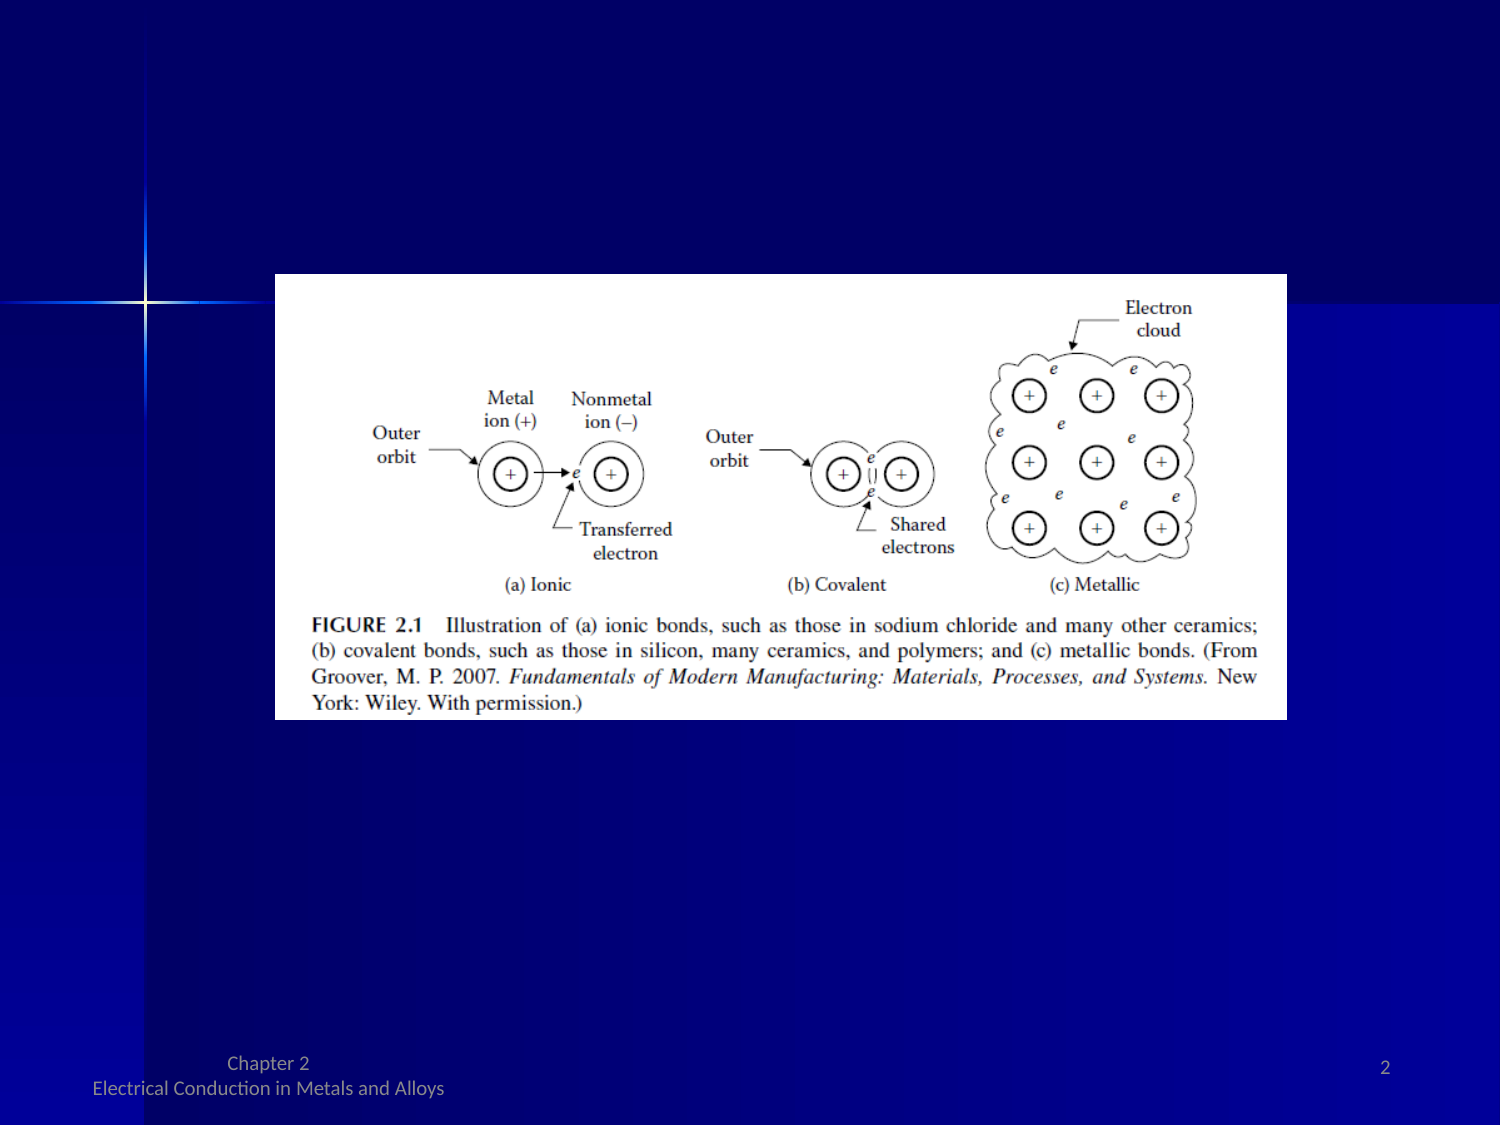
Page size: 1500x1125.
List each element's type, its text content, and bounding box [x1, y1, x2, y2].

slide_number Chapter 2 Electrical Conduction in Metals and Alloys [74, 1037, 463, 1113]
picture [274, 274, 1287, 721]
